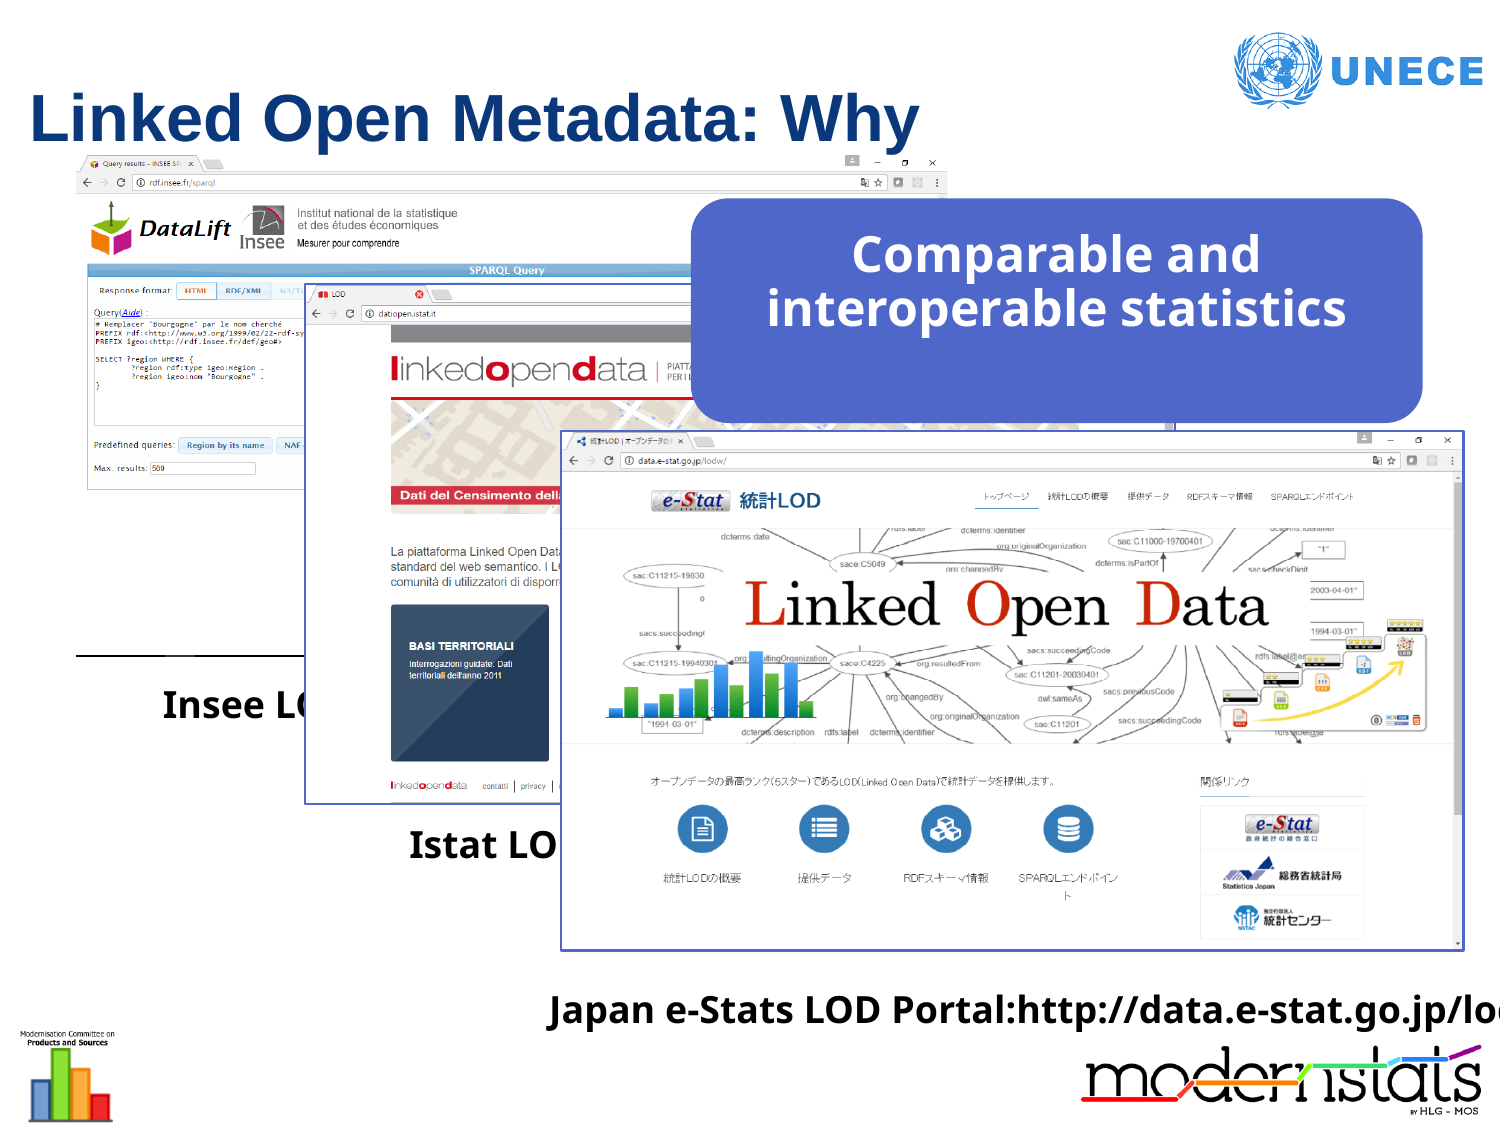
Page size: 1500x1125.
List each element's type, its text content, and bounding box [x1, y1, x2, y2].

picture [1282, 32, 1483, 109]
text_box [305, 285, 1174, 992]
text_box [76, 155, 951, 852]
picture [0, 1025, 134, 1125]
text_box Comparable and interoperable statistics [955, 196, 1425, 426]
title Linked Open Metadata: Why [29, 30, 1282, 156]
picture [1463, 1039, 1482, 1118]
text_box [548, 431, 1463, 1125]
